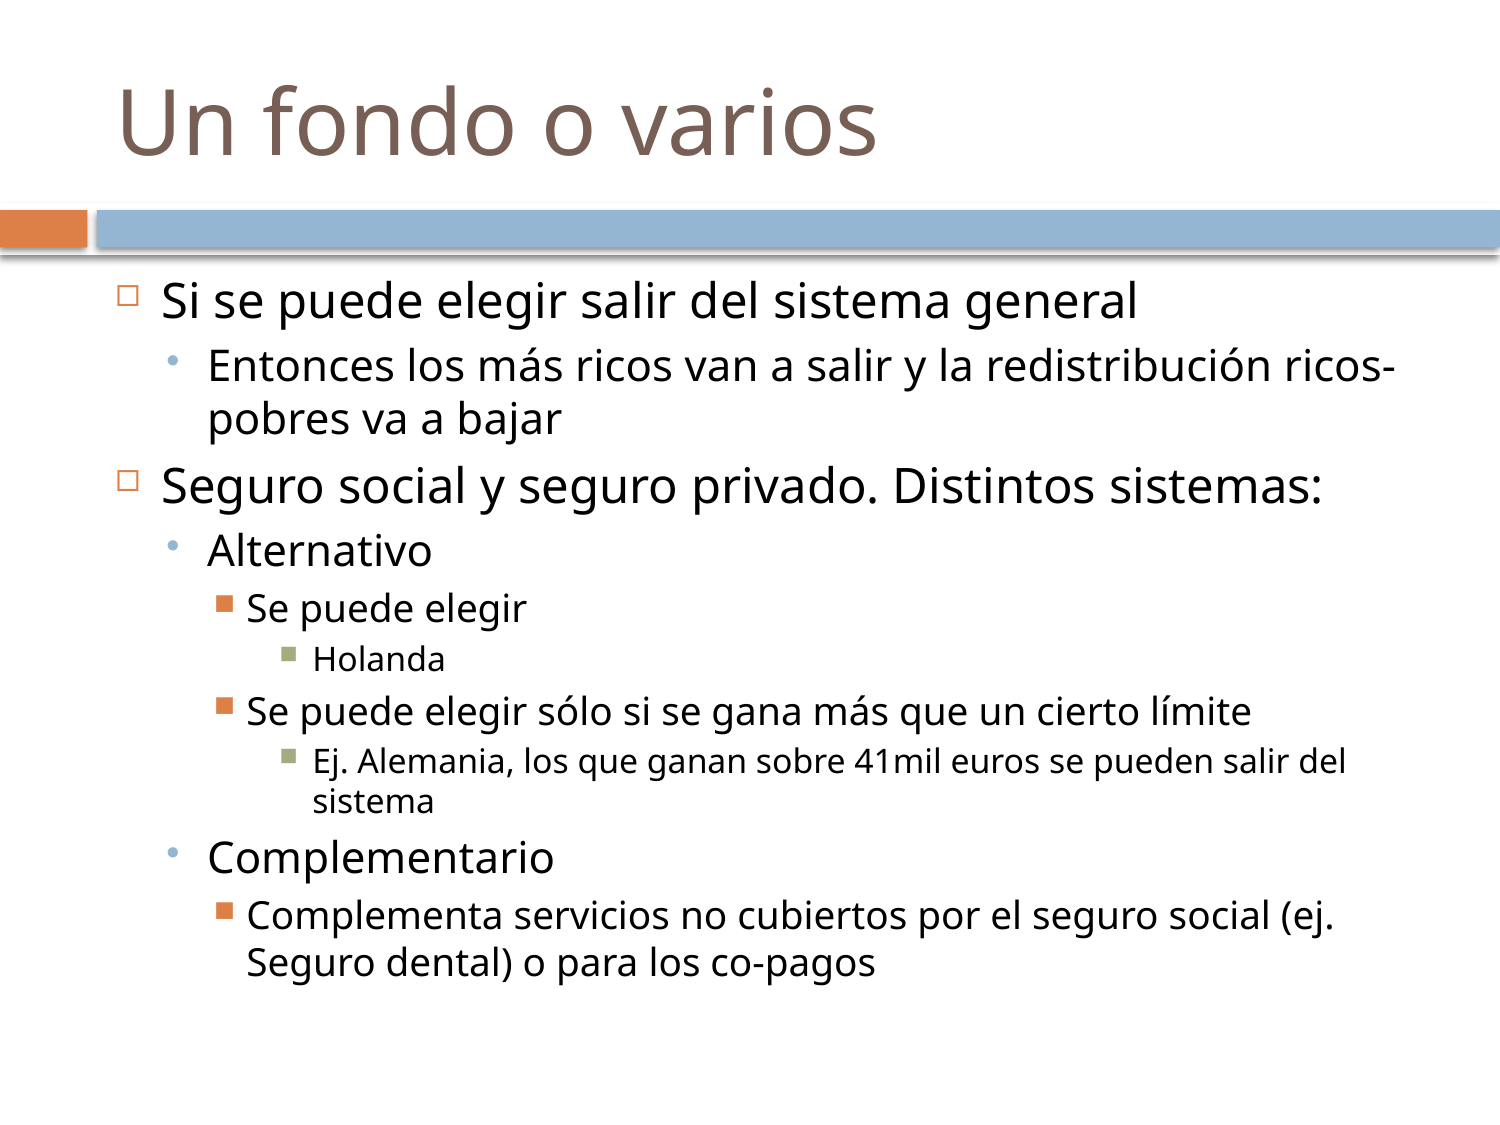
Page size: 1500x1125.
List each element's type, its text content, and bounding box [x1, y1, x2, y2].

title Un fondo o varios [100, 37, 1438, 200]
list Si se puede elegir salir del sistema general Entonces los más ricos van a salir y la redistribución ricos-pobres va a bajar Seguro social y seguro privado. Distintos sistemas: Alternativo Se puede elegir Holanda Se puede elegir sólo si se gana más que un cierto límite Ej. Alemania, los que ganan sobre 41mil euros se pueden salir del sistema Complementario Complementa servicios no cubiertos por el seguro social (ej. Seguro dental) o para los co-pagos [100, 262, 1438, 1000]
